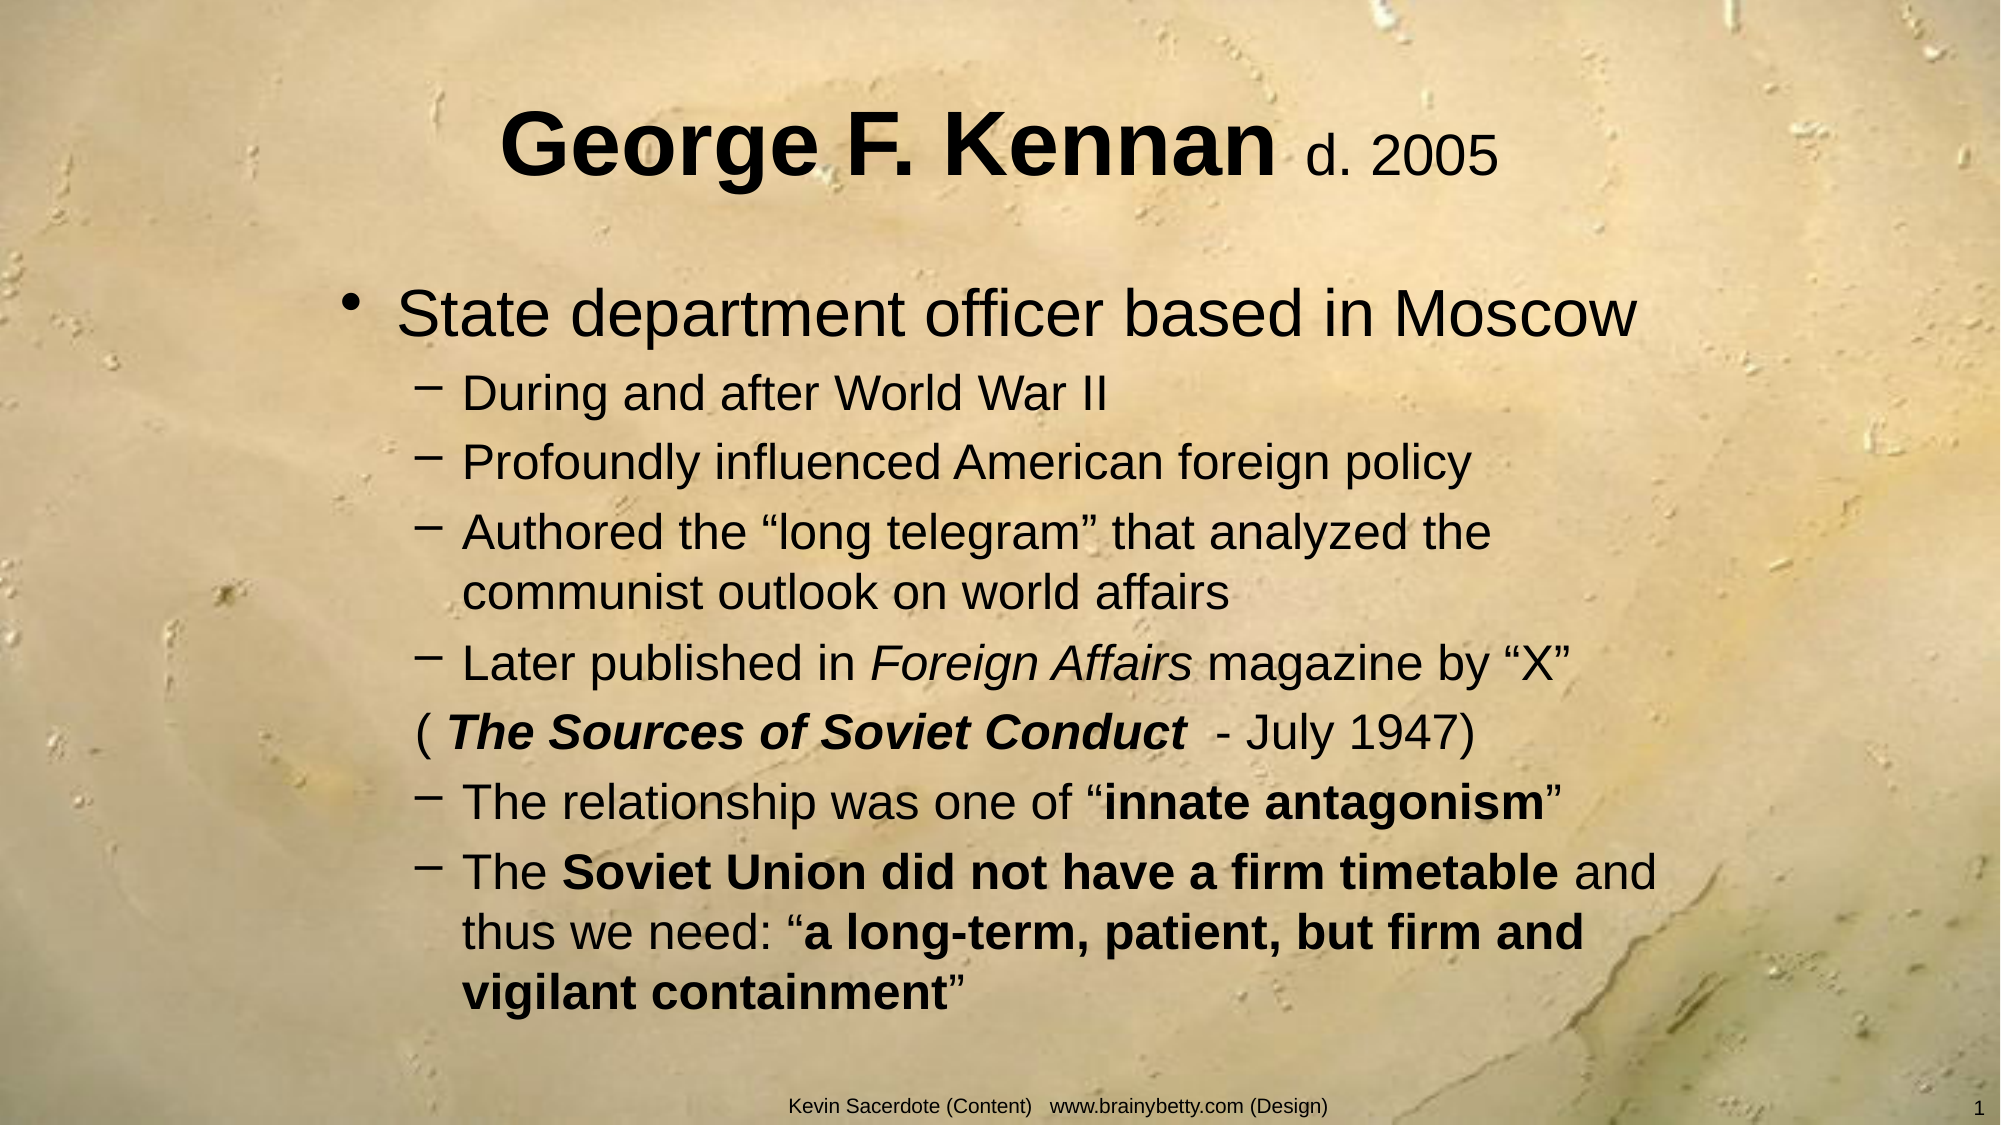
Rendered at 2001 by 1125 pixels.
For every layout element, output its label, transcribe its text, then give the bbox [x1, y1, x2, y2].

footer Kevin Sacerdote (Content) www.brainybetty.com (Design) [516, 1084, 1601, 1125]
list State department officer based in Moscow During and after World War II Profoundly influenced American foreign policy Authored the “long telegram” that analyzed the communist outlook on world affairs Later published in Foreign Affairs magazine by “X” ( The Sources of Soviet Conduct - July 1947) The relationship was one of “innate antagonism” The Soviet Union did not have a firm timetable and thus we need: “a long-term, patient, but firm and vigilant containment” [324, 262, 1675, 1063]
slide_number 1 [1733, 1087, 2000, 1125]
title George F. Kennan d. 2005 [99, 45, 1900, 233]
picture [0, 0, 2001, 1125]
